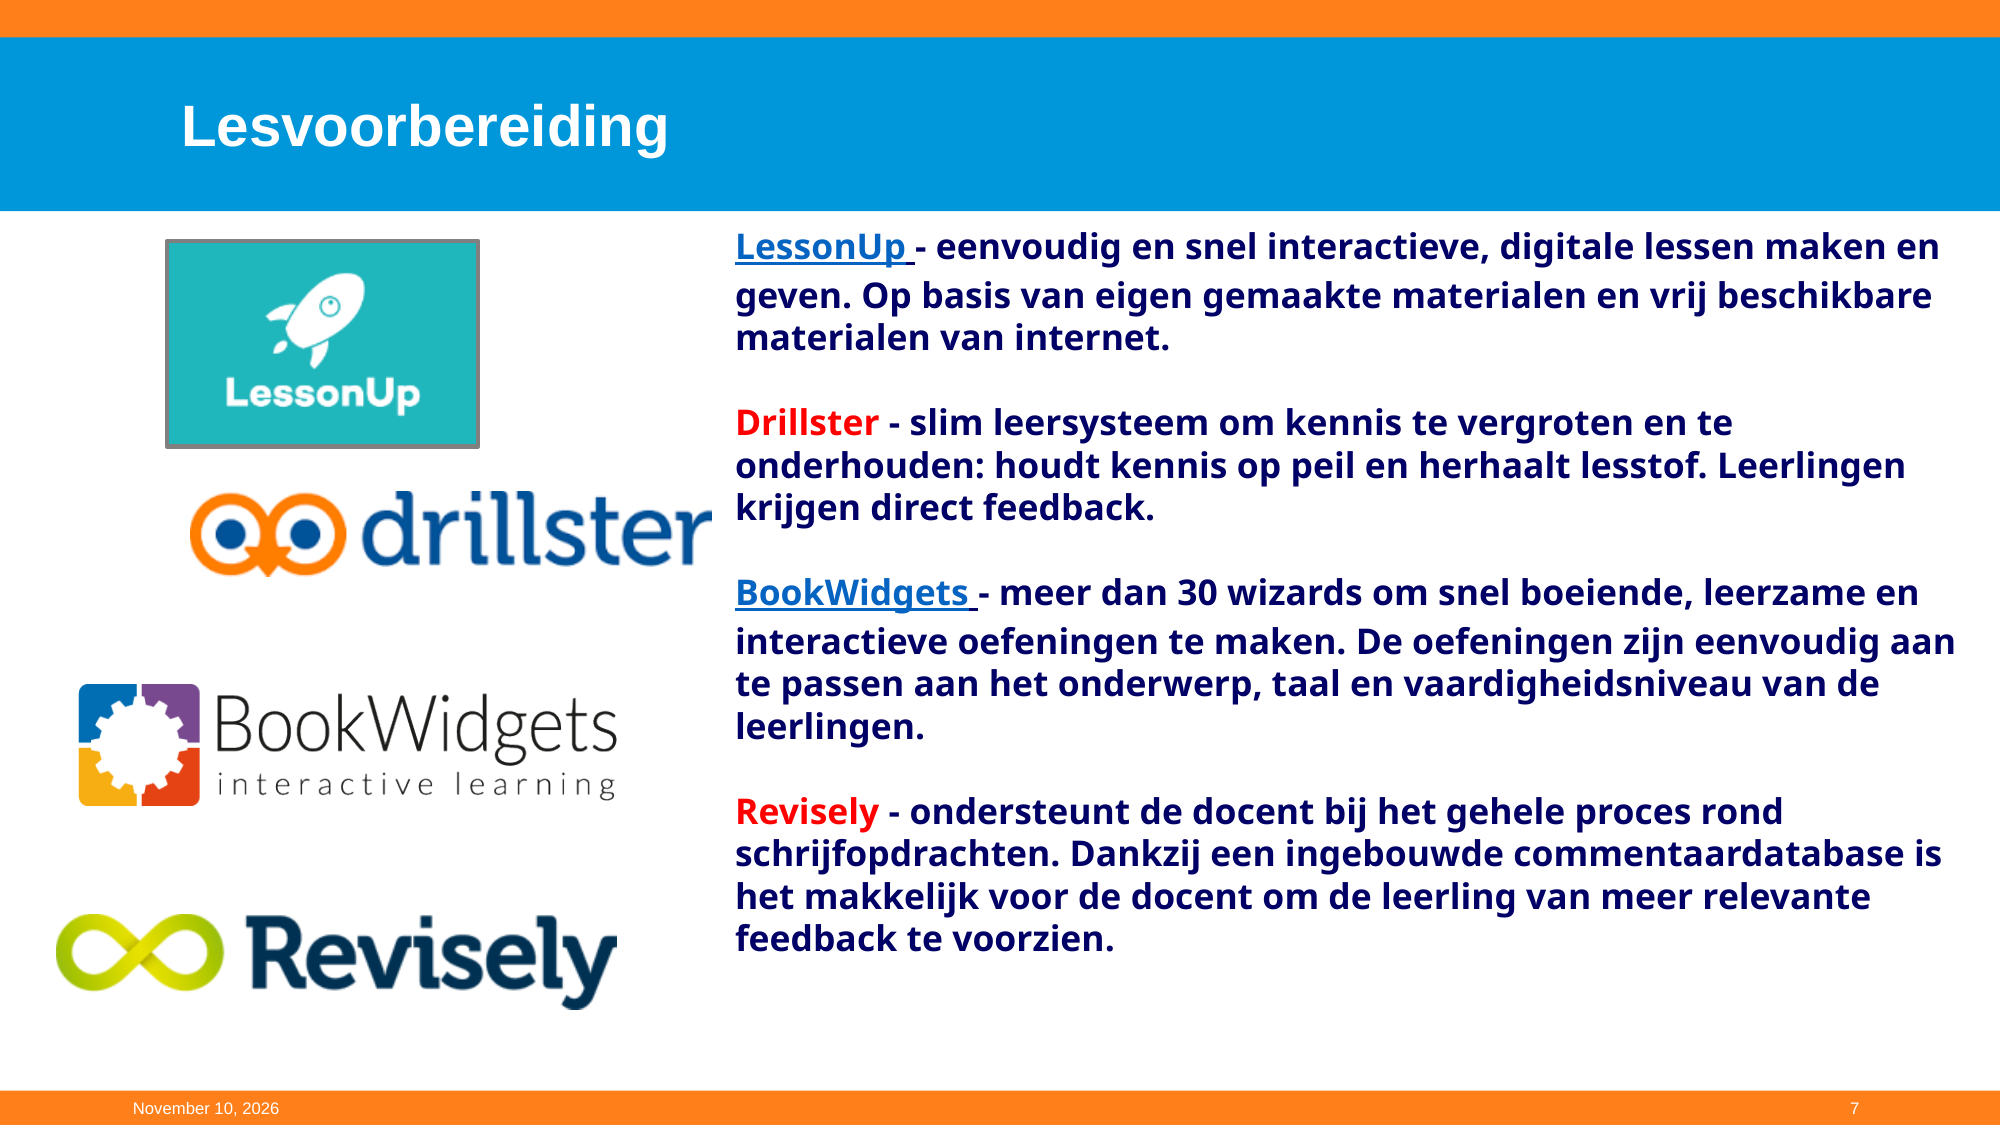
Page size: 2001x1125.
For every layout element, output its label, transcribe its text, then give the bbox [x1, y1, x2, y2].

picture [78, 684, 617, 806]
text_box Lesvoorbereiding [166, 80, 797, 166]
picture [190, 491, 712, 577]
text_box LessonUp - eenvoudig en snel interactieve, digitale lessen maken en geven. Op basis van eigen gemaakte materialen en vrij beschikbare materialen van internet. Drillster - slim leersysteem om kennis te vergroten en te onderhouden: houdt kennis op peil en herhaalt lesstof. Leerlingen krijgen direct feedback. BookWidgets - meer dan 30 wizards om snel boeiende, leerzame en interactieve oefeningen te maken. De oefeningen zijn eenvoudig aan te passen aan het onderwerp, taal en vaardigheidsniveau van de leerlingen. Revisely - ondersteunt de docent bij het gehele proces rond schrijfopdrachten. Dankzij een ingebouwde commentaardatabase is het makkelijk voor de docent om de leerling van meer relevante feedback te voorzien. [720, 216, 2000, 967]
picture [169, 243, 476, 445]
picture [56, 914, 617, 1010]
